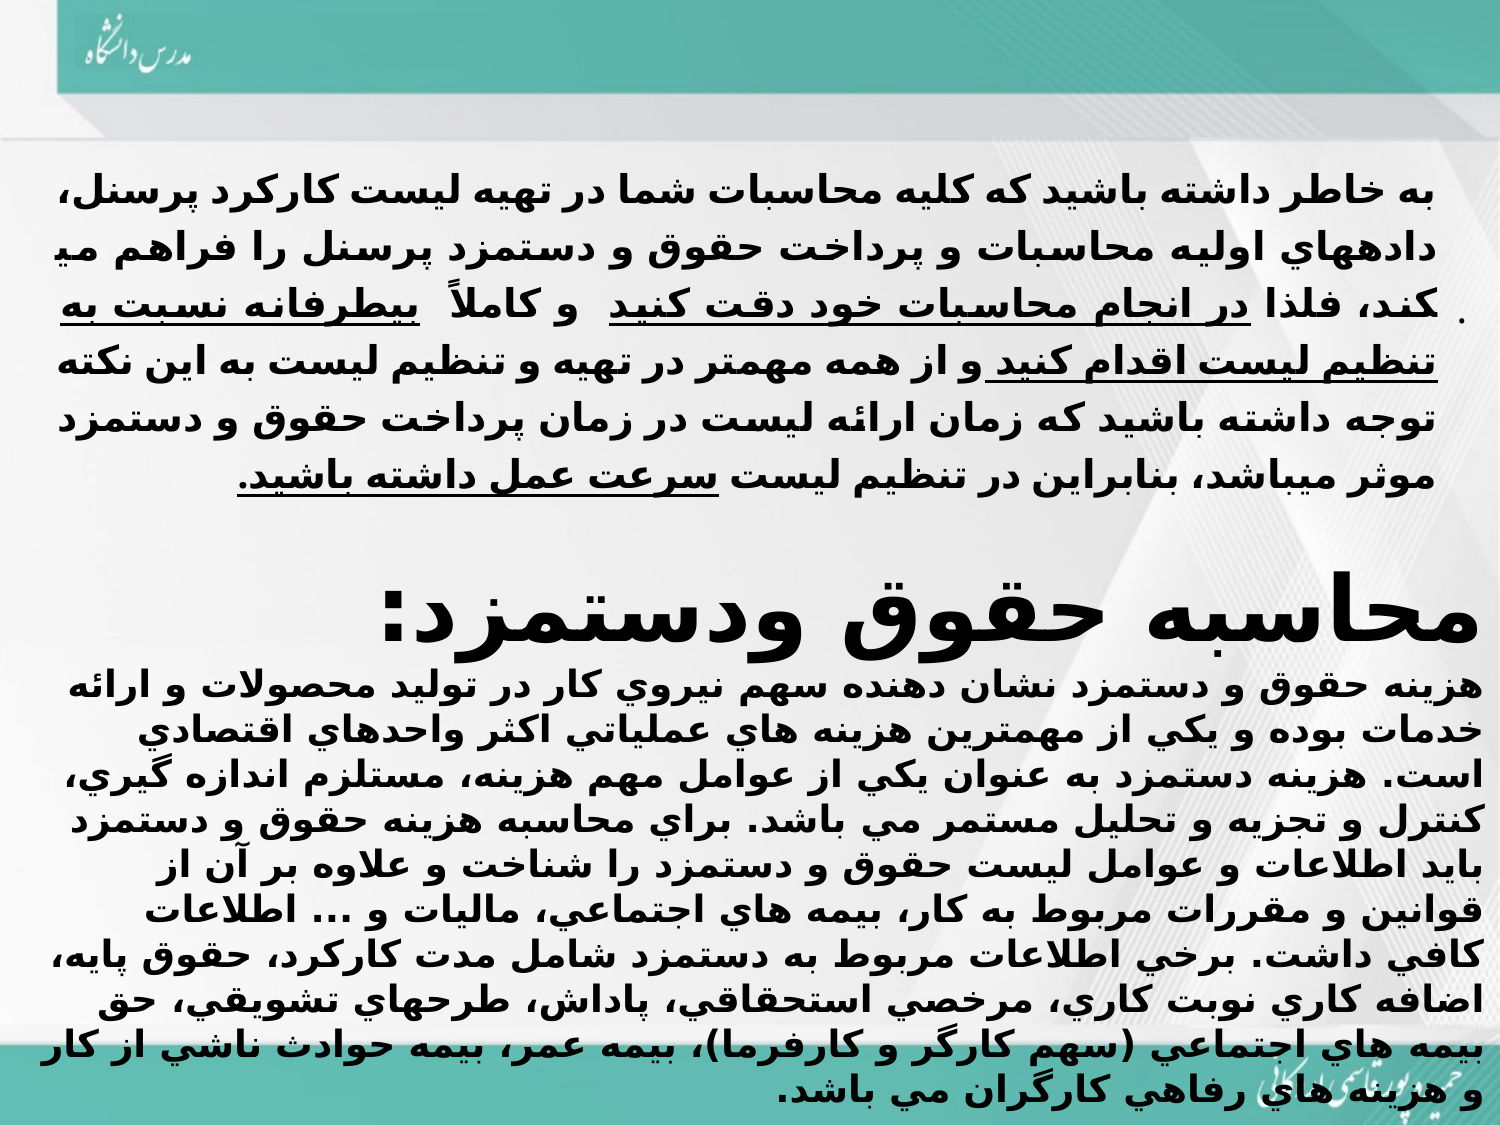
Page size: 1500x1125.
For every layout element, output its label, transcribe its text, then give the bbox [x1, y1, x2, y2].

picture [0, 0, 1500, 1125]
text_box به خاطر داشته باشيد که کليه محاسبات شما در تهيه ليست کارکرد پرسنل، داده­هاي اوليه محاسبات و پرداخت حقوق و دستمزد پرسنل را فراهم مي­کند، فلذا در انجام محاسبات خود دقت کنيد و کاملاً بي­طرفانه نسبت به تنظيم ليست اقدام کنيد و از همه مهمتر در تهيه و تنظيم ليست به اين نکته توجه داشته باشيد که زمان ارائه ليست در زمان پرداخت حقوق و دستمزد موثر مي­باشد، بنابراين در تنظيم ليست سرعت عمل داشته باشيد. [41, 42, 1453, 102]
text_box محاسبه حقوق ودستمزد: هزينه حقوق و دستمزد نشان دهنده سهم نيروي کار در توليد محصولات و ارائه خدمات بوده و يکي از مهمترين هزينه هاي عملياتي اکثر واحدهاي اقتصادي است. هزينه دستمزد به عنوان يکي از عوامل مهم هزينه، مستلزم اندازه گيري، کنترل و تجزيه و تحليل مستمر مي باشد. براي محاسبه هزينه حقوق و دستمزد بايد اطلاعات و عوامل ليست حقوق و دستمزد را شناخت و علاوه بر آن از قوانين و مقررات مربوط به کار، بيمه هاي اجتماعي، ماليات و ... اطلاعات کافي داشت. برخي اطلاعات مربوط به دستمزد شامل مدت کارکرد، حقوق پايه، اضافه کاري نوبت کاري، مرخصي استحقاقي، پاداش، طرحهاي تشويقي، حق بيمه‌ هاي اجتماعي (سهم کارگر و کارفرما)، بيمه عمر، بيمه حوادث ناشي از کار و هزينه هاي رفاهي کارگران مي باشد. [18, 102, 1500, 1125]
